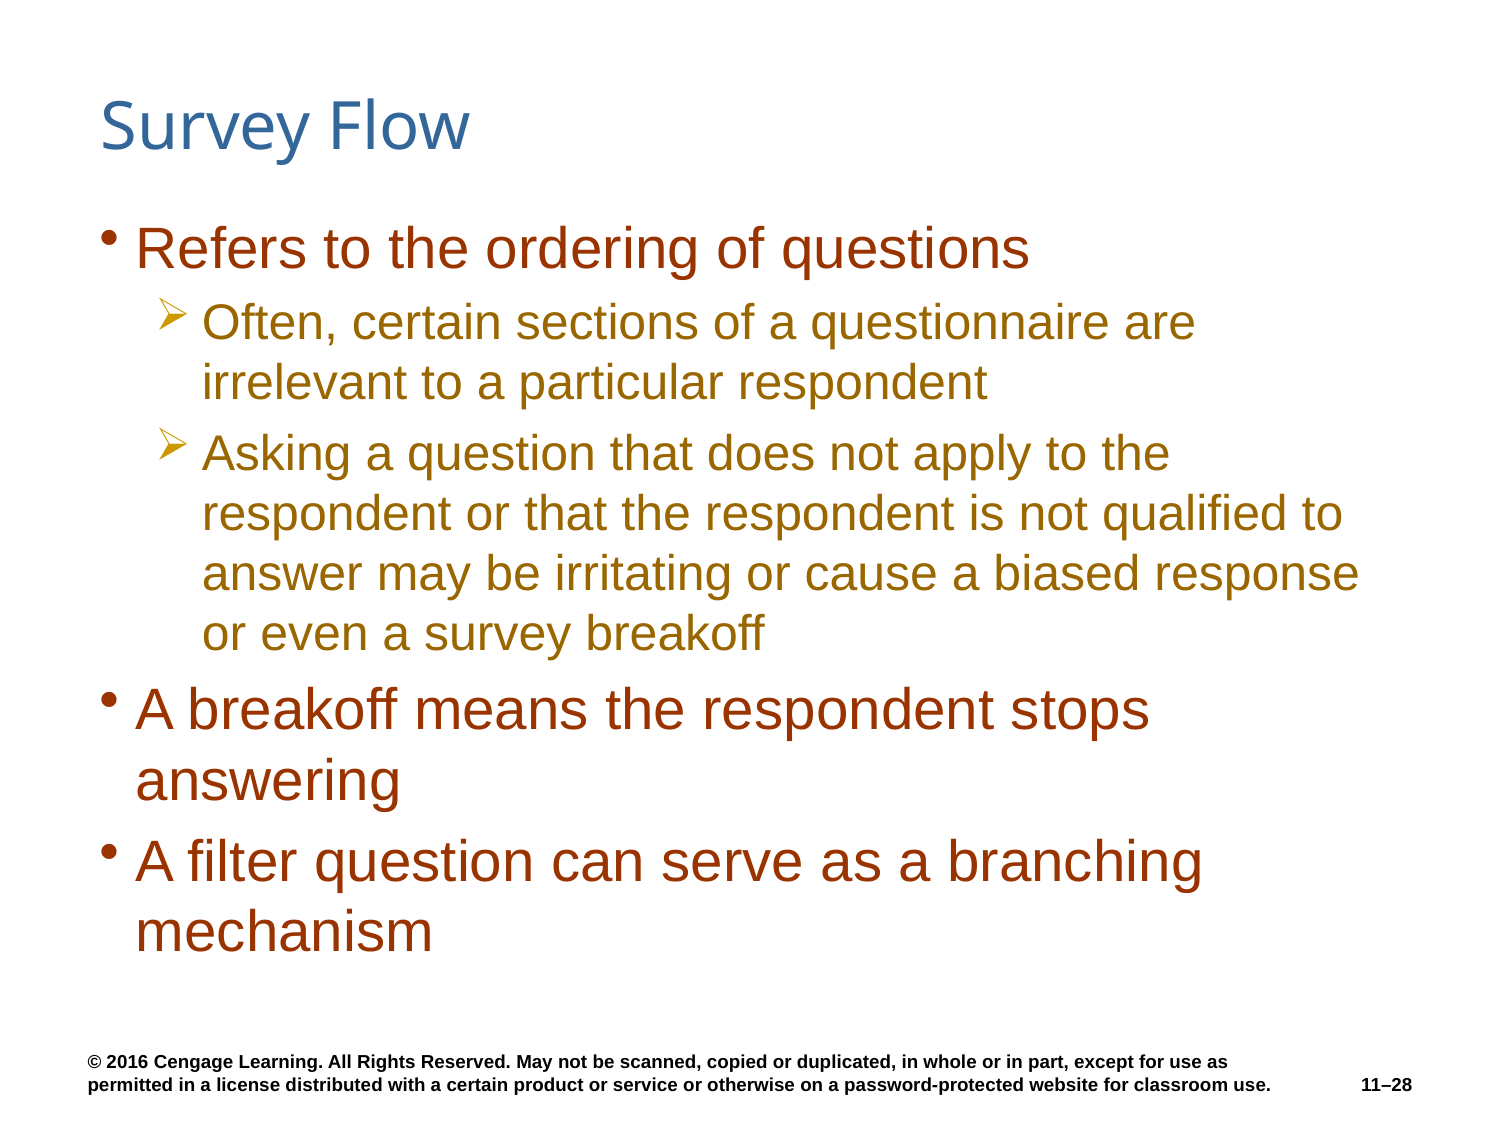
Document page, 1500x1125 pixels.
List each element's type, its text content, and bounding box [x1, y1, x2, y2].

slide_number 11–28 [1050, 1042, 1413, 1103]
list Refers to the ordering of questions Often, certain sections of a questionnaire are irrelevant to a particular respondent Asking a question that does not apply to the respondent or that the respondent is not qualified to answer may be irritating or cause a biased response or even a survey breakoff A breakoff means the respondent stops answering A filter question can serve as a branching mechanism [84, 202, 1414, 1013]
footer © 2016 Cengage Learning. All Rights Reserved. May not be scanned, copied or duplicated, in whole or in part, except for use as permitted in a license distributed with a certain product or service or otherwise on a password-protected website for classroom use. [87, 1057, 1050, 1103]
title Survey Flow [85, 75, 1411, 171]
